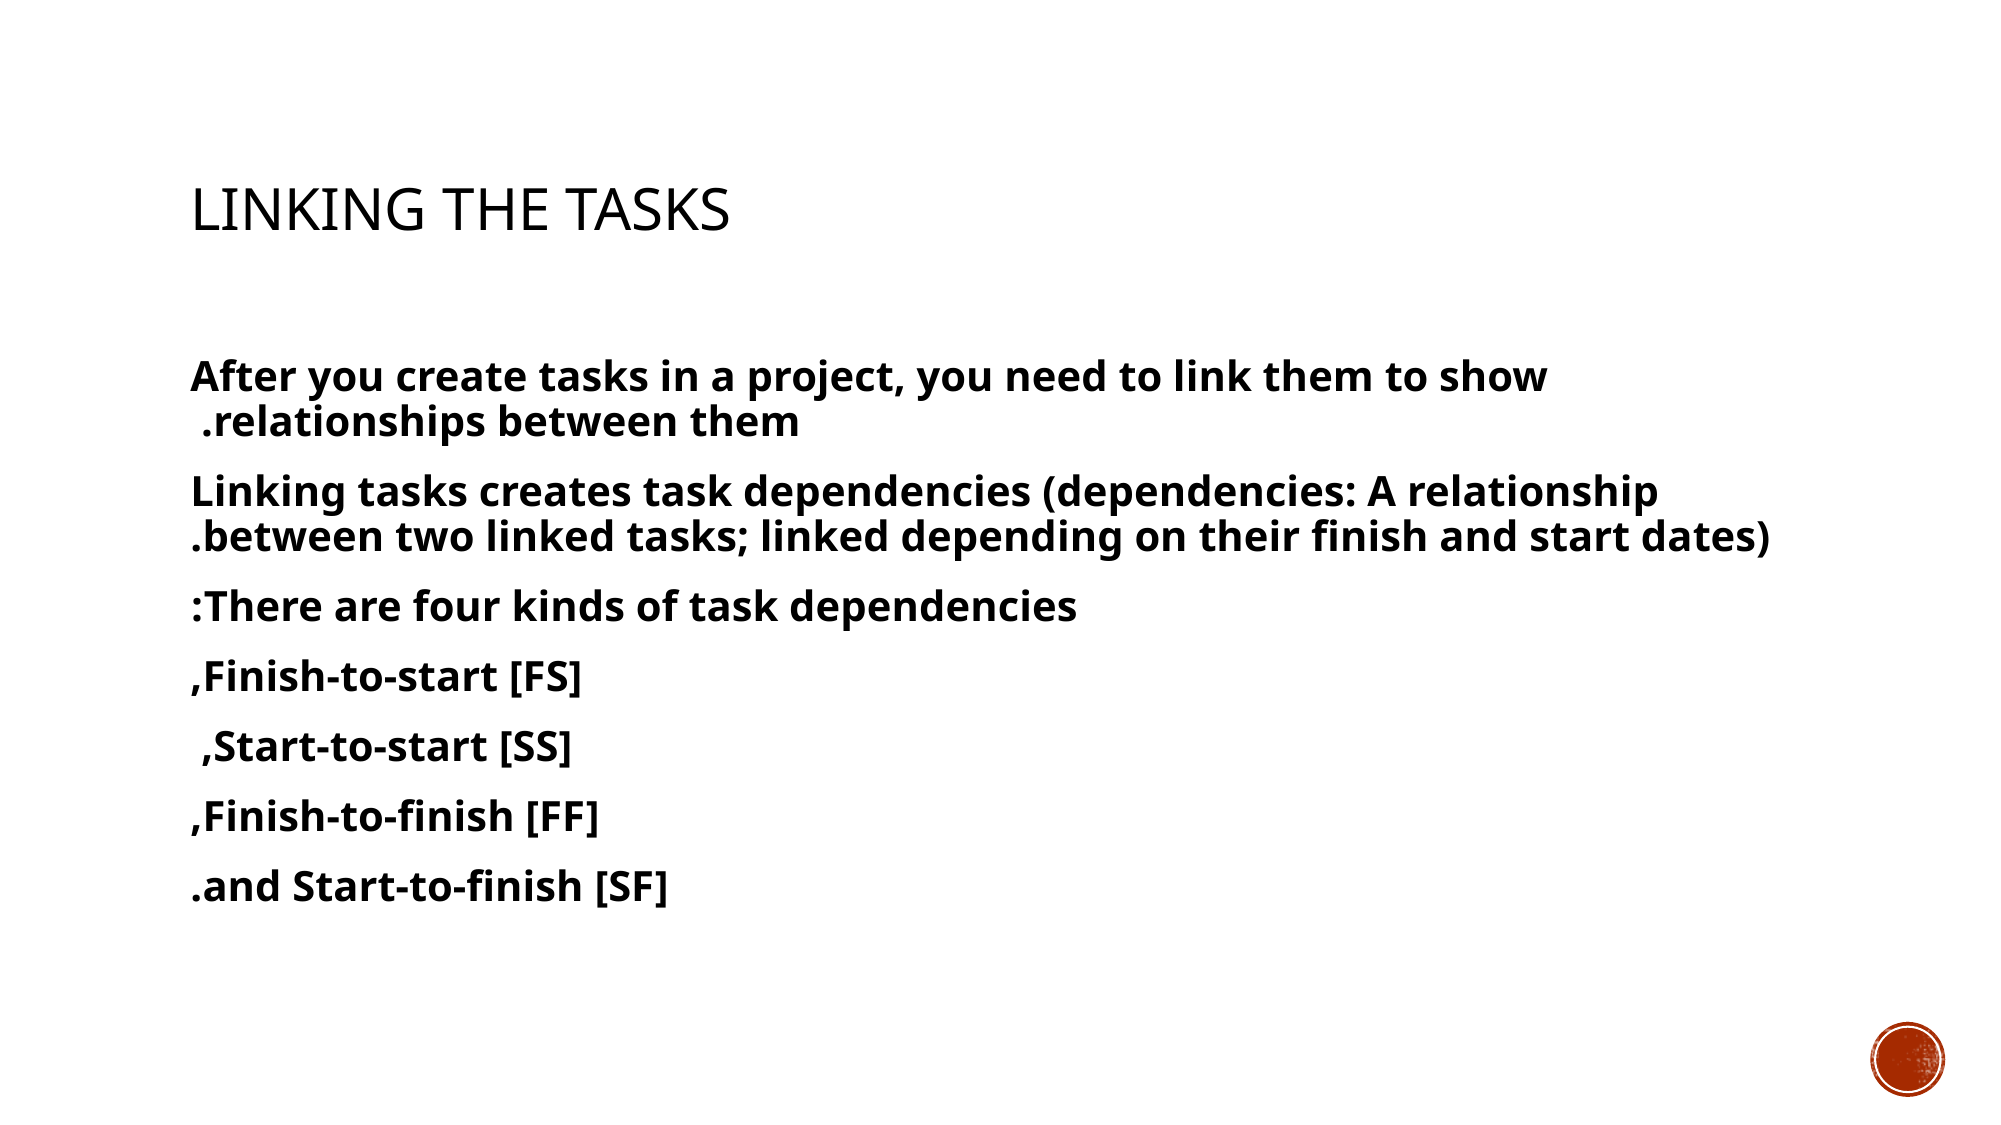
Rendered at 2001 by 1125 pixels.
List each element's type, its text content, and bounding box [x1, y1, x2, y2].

title Linking the tasks [175, 79, 1826, 344]
list After you create tasks in a project, you need to link them to show relationships between them. Linking tasks creates task dependencies (dependencies: A relationship between two linked tasks; linked depending on their finish and start dates). There are four kinds of task dependencies: Finish-to-start [FS], Start-to-start [SS], Finish-to-finish [FF], and Start-to-finish [SF]. [175, 348, 1826, 1013]
